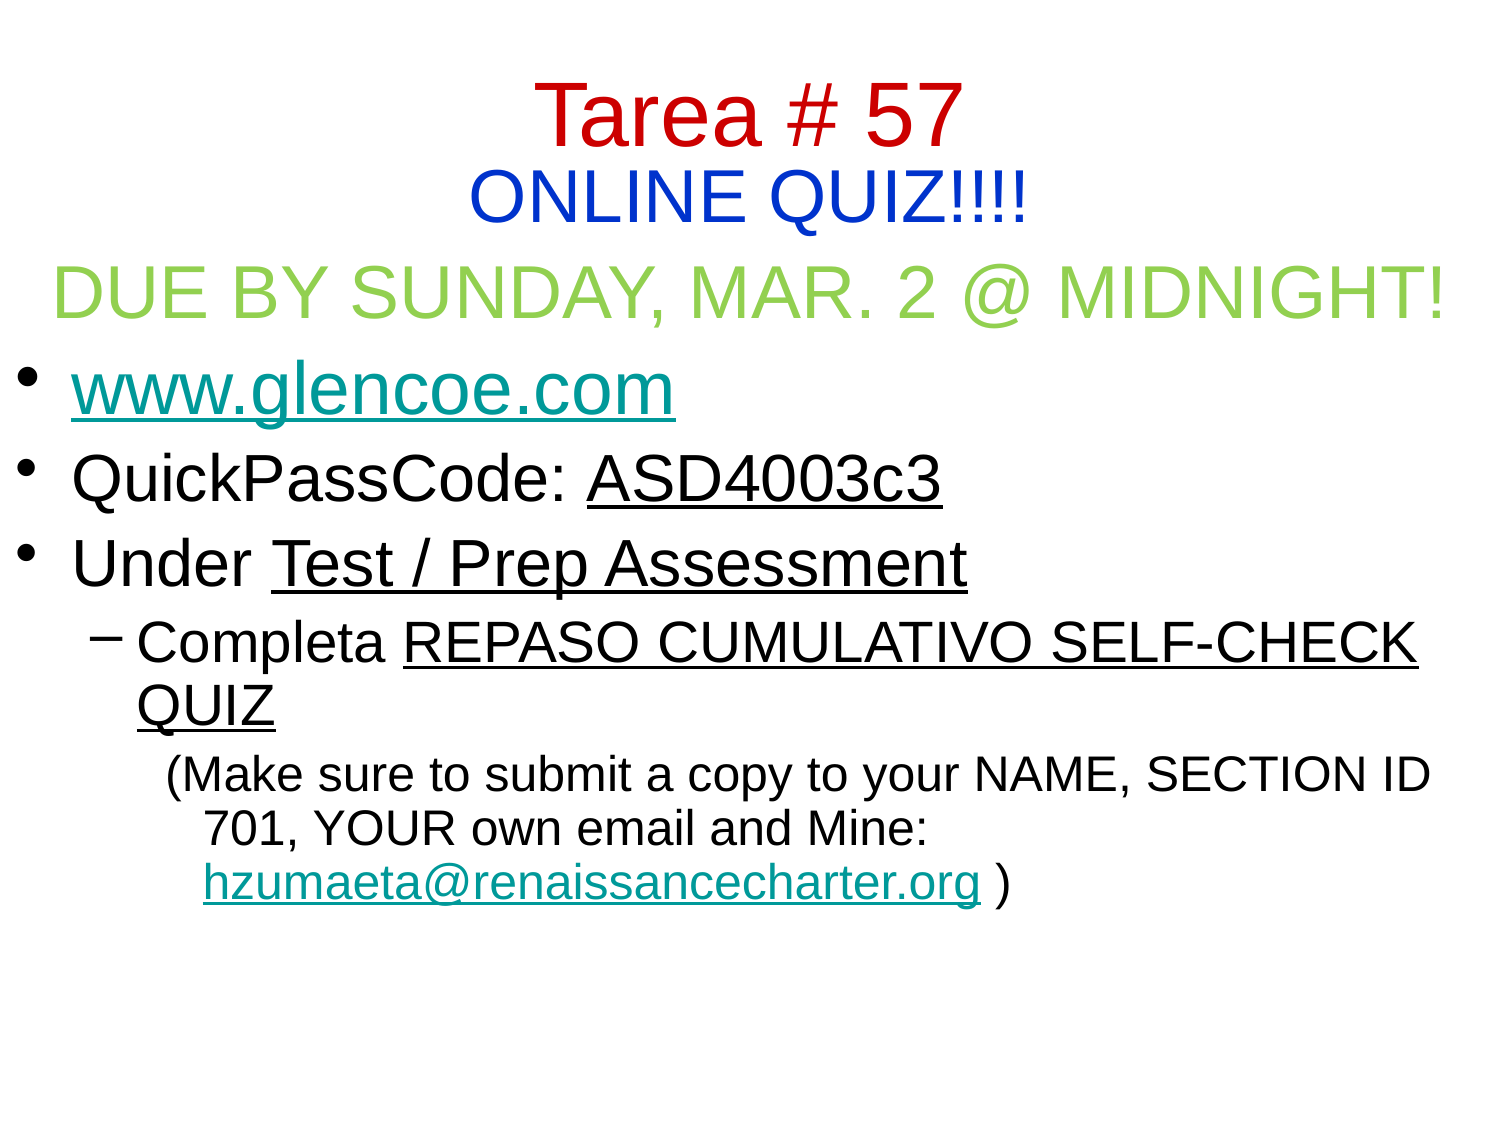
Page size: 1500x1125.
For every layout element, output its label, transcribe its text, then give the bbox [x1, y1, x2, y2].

text_box Tarea # 57 [74, 37, 1425, 183]
list ONLINE QUIZ!!!! DUE BY SUNDAY, MAR. 2 @ MIDNIGHT! www.glencoe.com QuickPassCode: ASD4003c3 Under Test / Prep Assessment Completa REPASO CUMULATIVO SELF-CHECK QUIZ (Make sure to submit a copy to your NAME, SECTION ID 701, YOUR own email and Mine: hzumaeta@renaissancecharter.org ) [0, 149, 1500, 1125]
